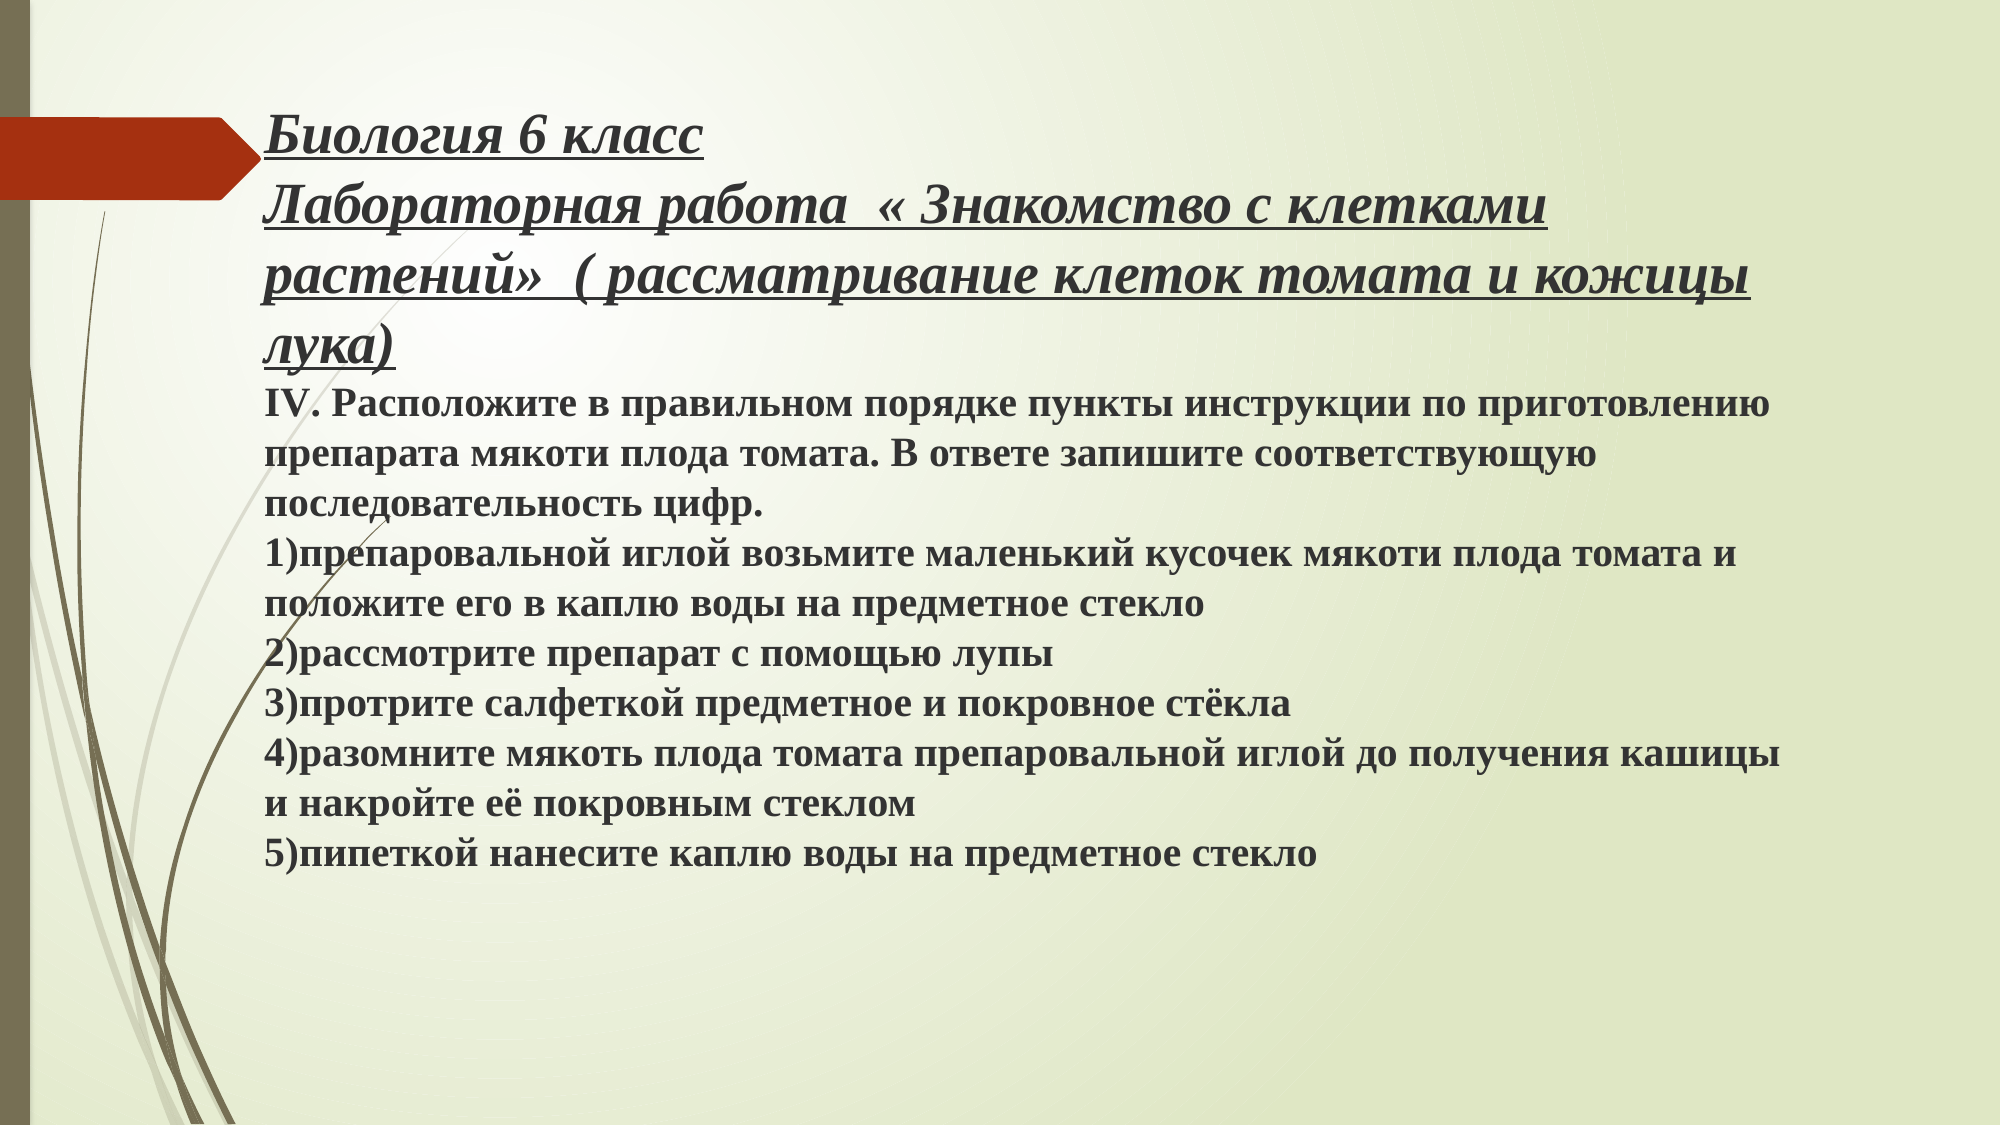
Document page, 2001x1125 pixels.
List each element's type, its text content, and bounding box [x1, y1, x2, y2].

text_box Биология 6 класс Лабораторная работа « Знакомство с клетками растений» ( рассматривание клеток томата и кожицы лука) IV. Расположите в правильном порядке пункты инструкции по приготовлению препарата мякоти плода томата. В ответе запишите соответствующую последовательность цифр. 1)препаровальной иглой возьмите маленький кусочек мякоти плода томата и положите его в каплю воды на предметное стекло 2)рассмотрите препарат с помощью лупы 3)протрите салфеткой предметное и покровное стёкла 4)разомните мякоть плода томата препаровальной иглой до получения кашицы и накройте её покровным стеклом 5)пипеткой нанесите каплю воды на предметное стекло [249, 87, 1797, 883]
